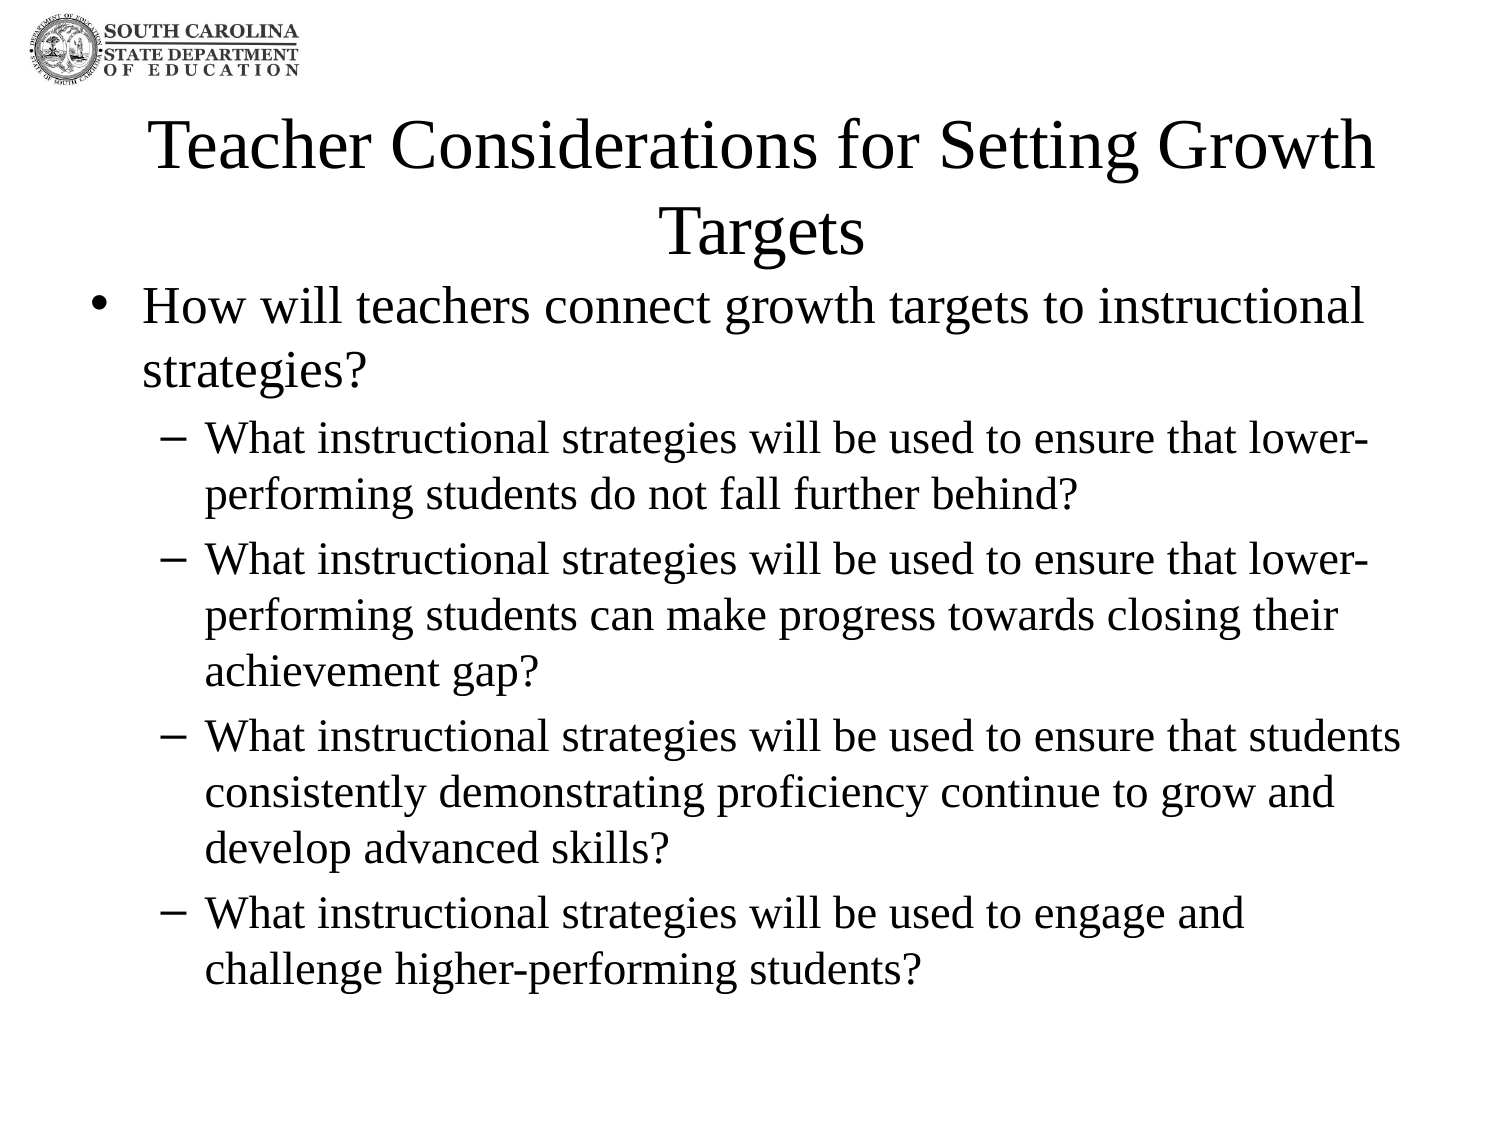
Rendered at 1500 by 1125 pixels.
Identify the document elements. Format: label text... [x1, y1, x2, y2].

list How will teachers connect growth targets to instructional strategies? What instructional strategies will be used to ensure that lower-performing students do not fall further behind? What instructional strategies will be used to ensure that lower-performing students can make progress towards closing their achievement gap? What instructional strategies will be used to ensure that students consistently demonstrating proficiency continue to grow and develop advanced skills? What instructional strategies will be used to engage and challenge higher-performing students? [75, 262, 1425, 1005]
picture [24, 12, 313, 90]
title Teacher Considerations for Setting Growth Targets [87, 88, 1438, 277]
